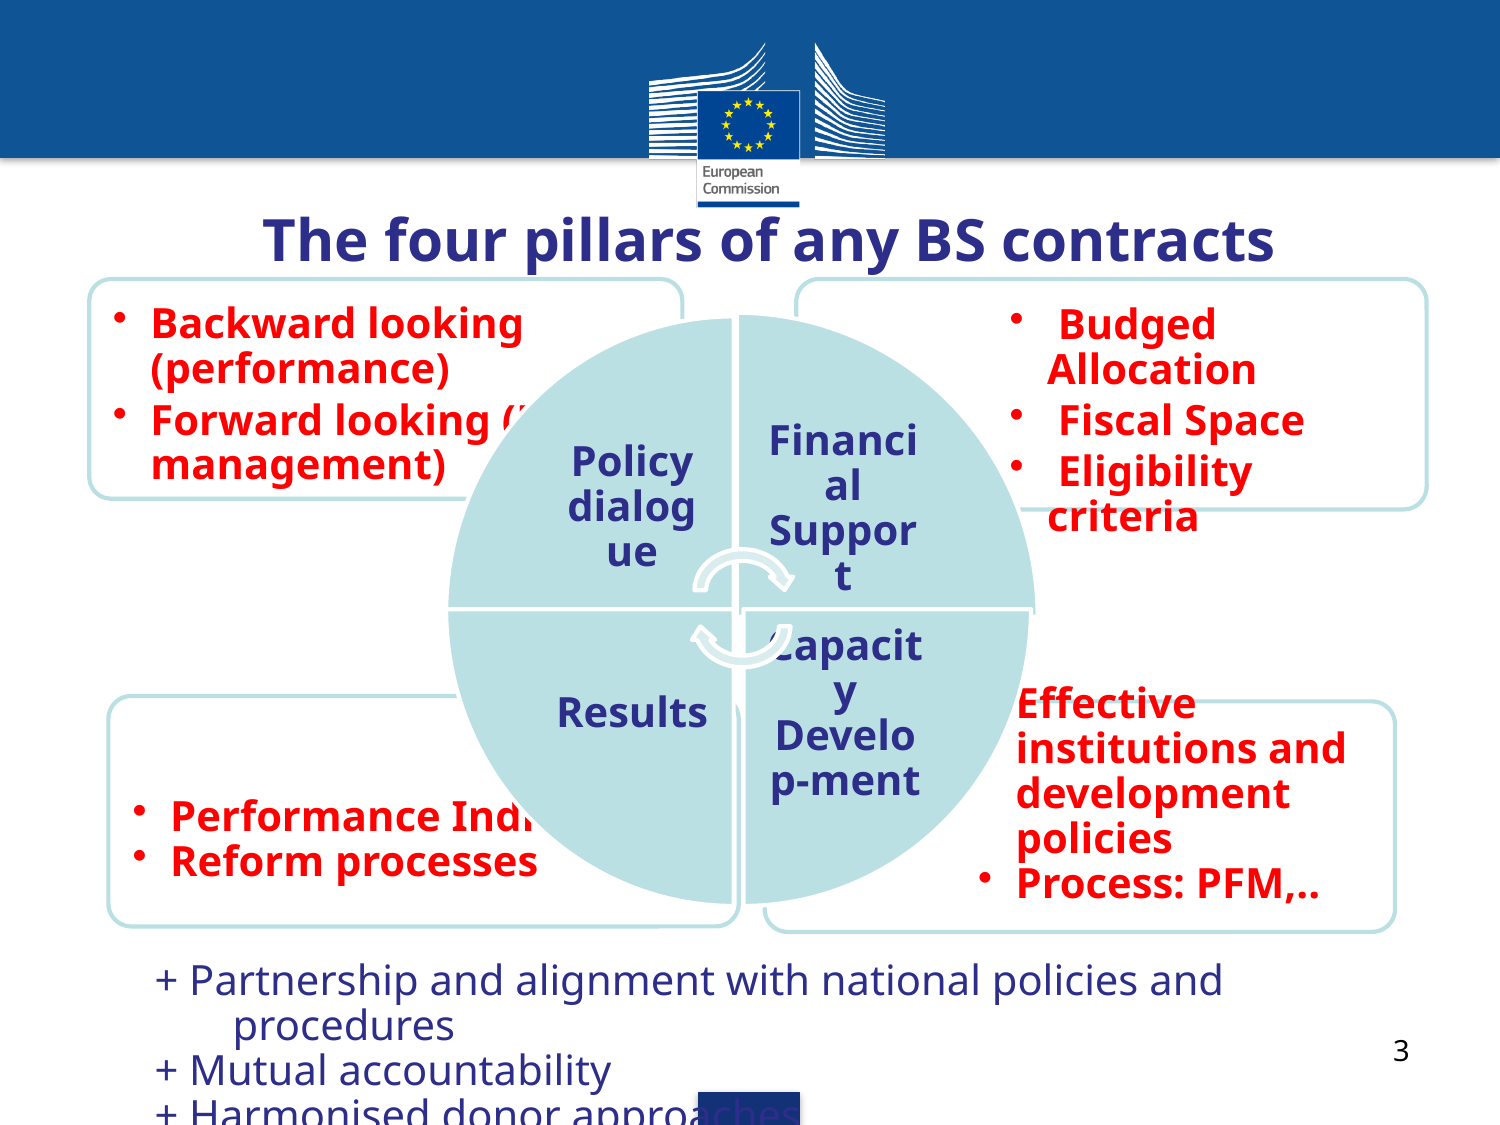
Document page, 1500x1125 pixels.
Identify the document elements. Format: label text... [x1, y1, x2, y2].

text_box + Partnership and alignment with national policies and procedures + Mutual accountability + Harmonised donor approaches [64, 952, 1276, 1125]
title The four pillars of any BS contracts [64, 160, 1416, 315]
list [76, 278, 1427, 1000]
picture [649, 42, 885, 160]
slide_number 3 [1276, 1024, 1426, 1103]
